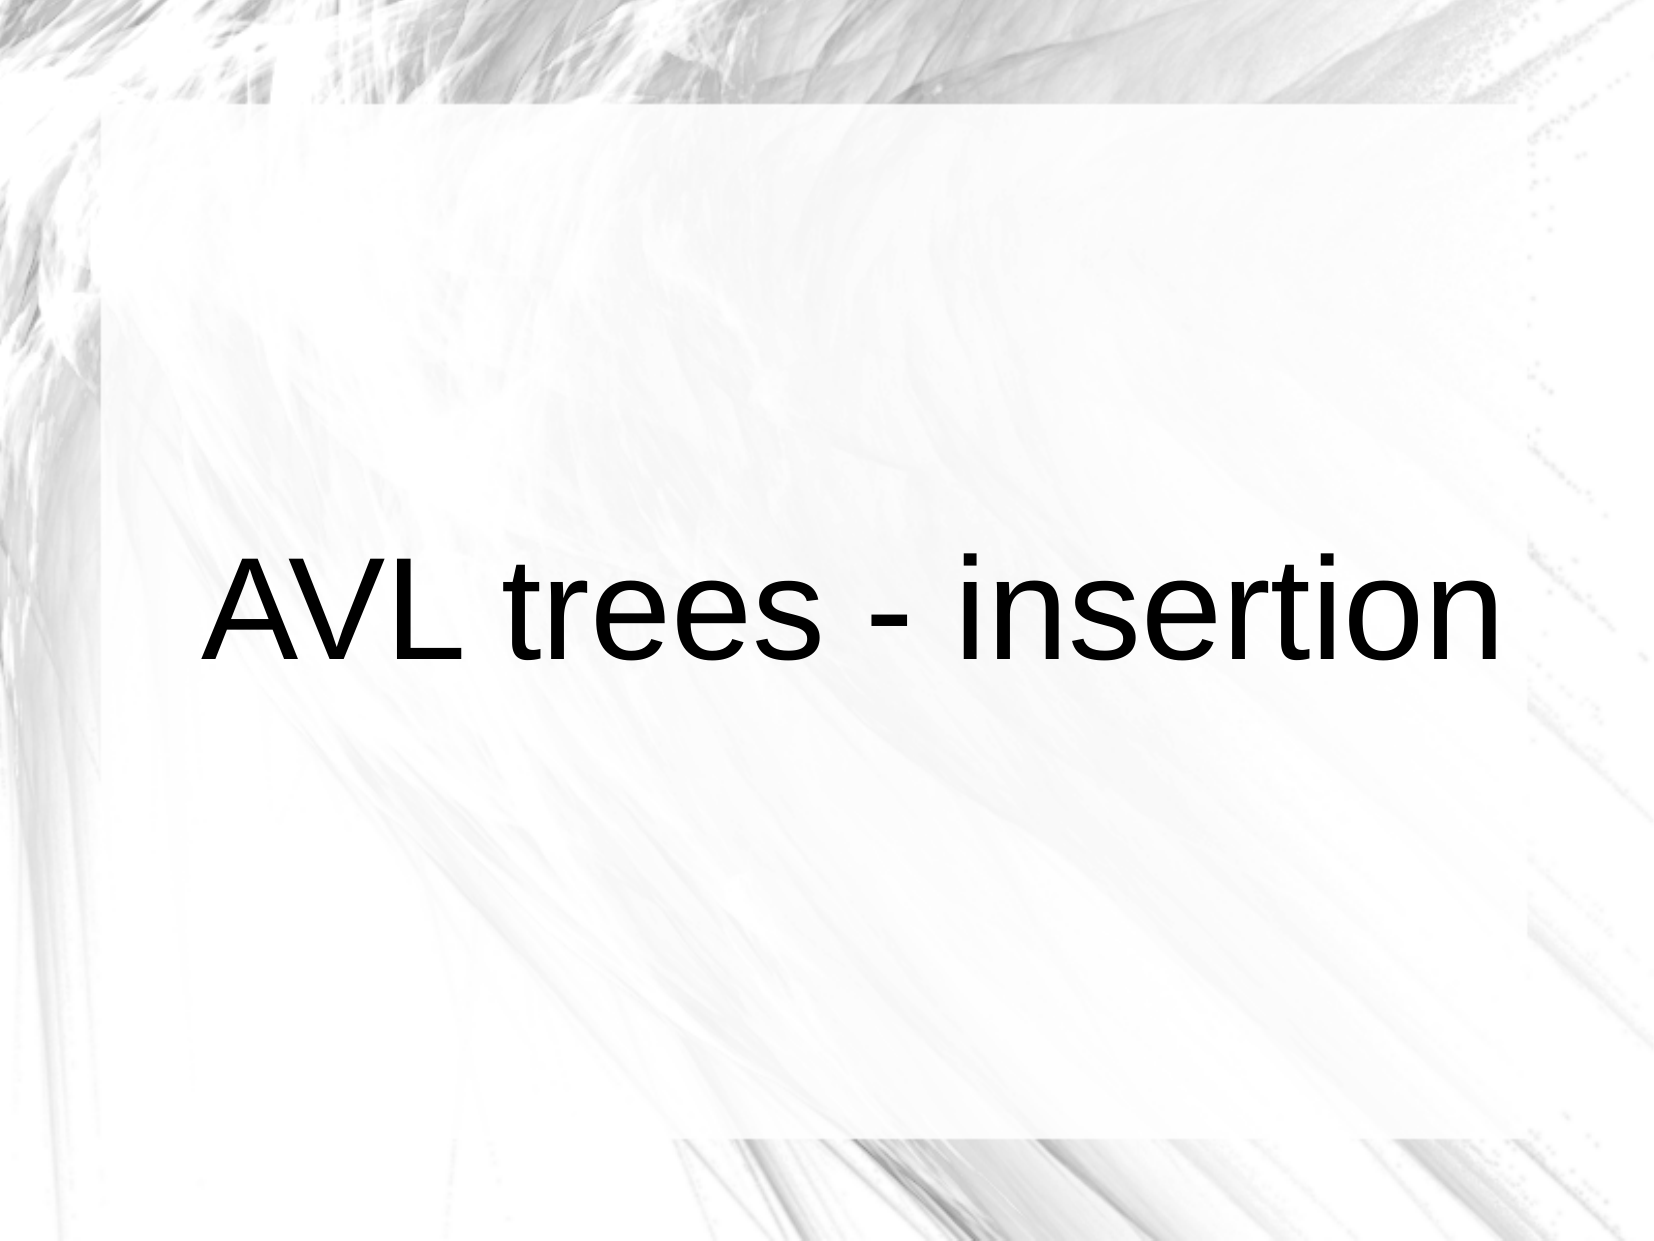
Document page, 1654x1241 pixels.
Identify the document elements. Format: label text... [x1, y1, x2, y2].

picture [0, 0, 1654, 1241]
list AVL trees - insertion [118, 319, 1571, 1109]
